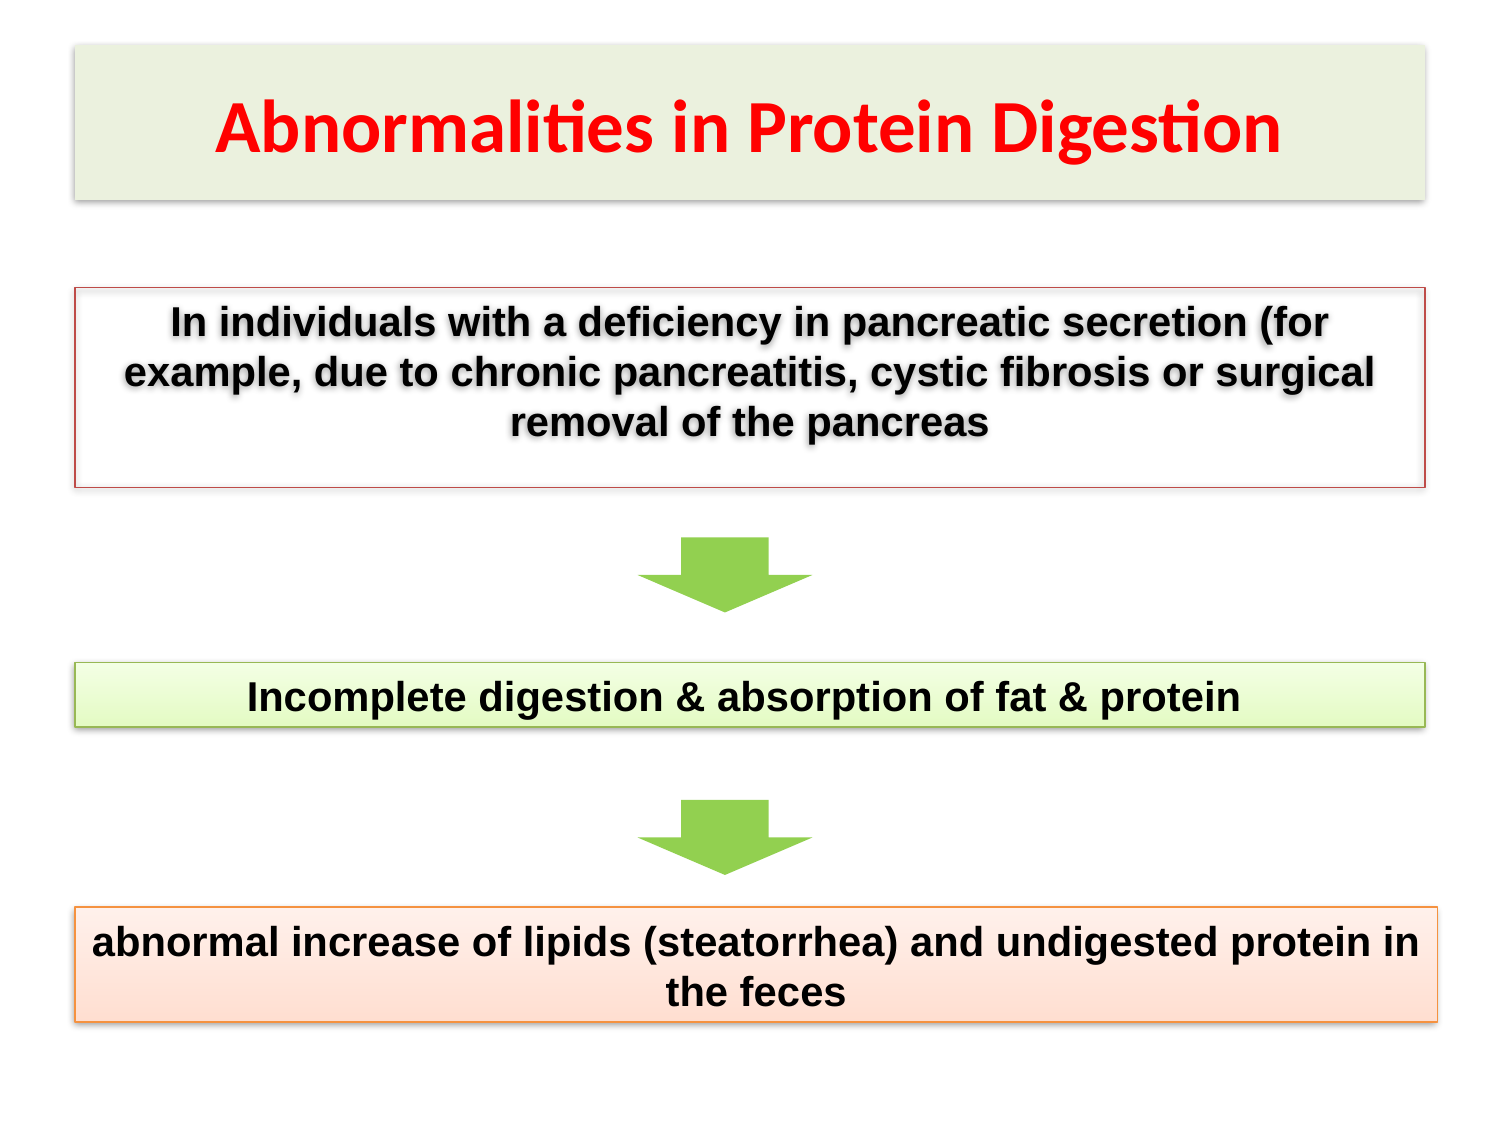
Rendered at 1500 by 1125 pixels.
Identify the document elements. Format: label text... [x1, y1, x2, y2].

text_box [635, 535, 815, 615]
title Abnormalities in Protein Digestion [72, 42, 1428, 203]
text_box Incomplete digestion & absorption of fat & protein [74, 662, 1426, 728]
text_box abnormal increase of lipids (steatorrhea) and undigested protein in the feces [74, 906, 1438, 1023]
list In individuals with a deficiency in pancreatic secretion (for example, due to chronic pancreatitis, cystic fibrosis or surgical removal of the pancreas [74, 287, 1426, 488]
text_box [635, 797, 815, 877]
